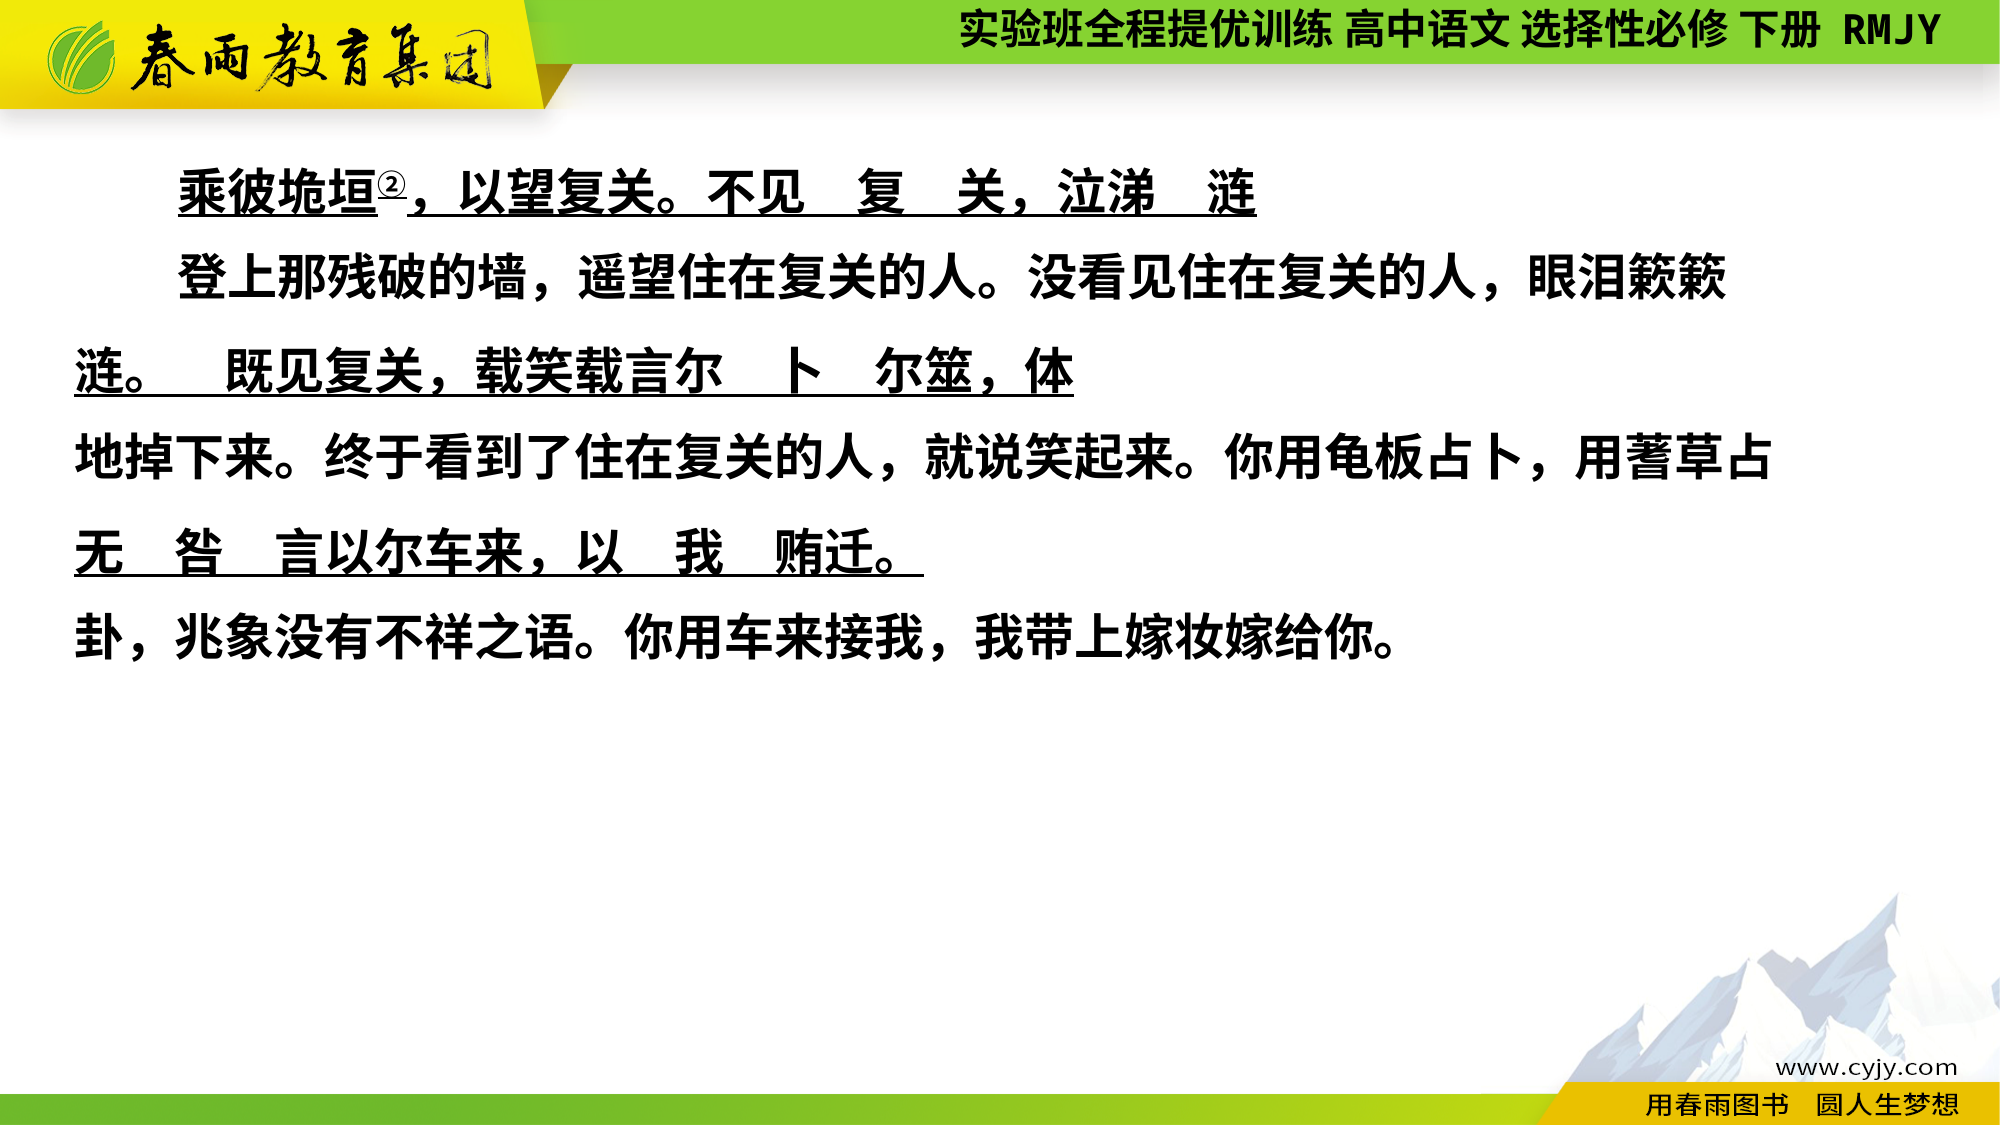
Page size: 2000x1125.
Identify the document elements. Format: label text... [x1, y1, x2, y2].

text_box 登上那残破的墙，遥望住在复关的人。没看见住在复关的人，眼泪簌簌 地掉下来。终于看到了住在复关的人，就说笑起来。你用龟板占卜，用蓍草占 卦，兆象没有不祥之语。你用车来接我，我带上嫁妆嫁给你。 [59, 208, 1944, 673]
picture [0, 0, 2000, 1125]
